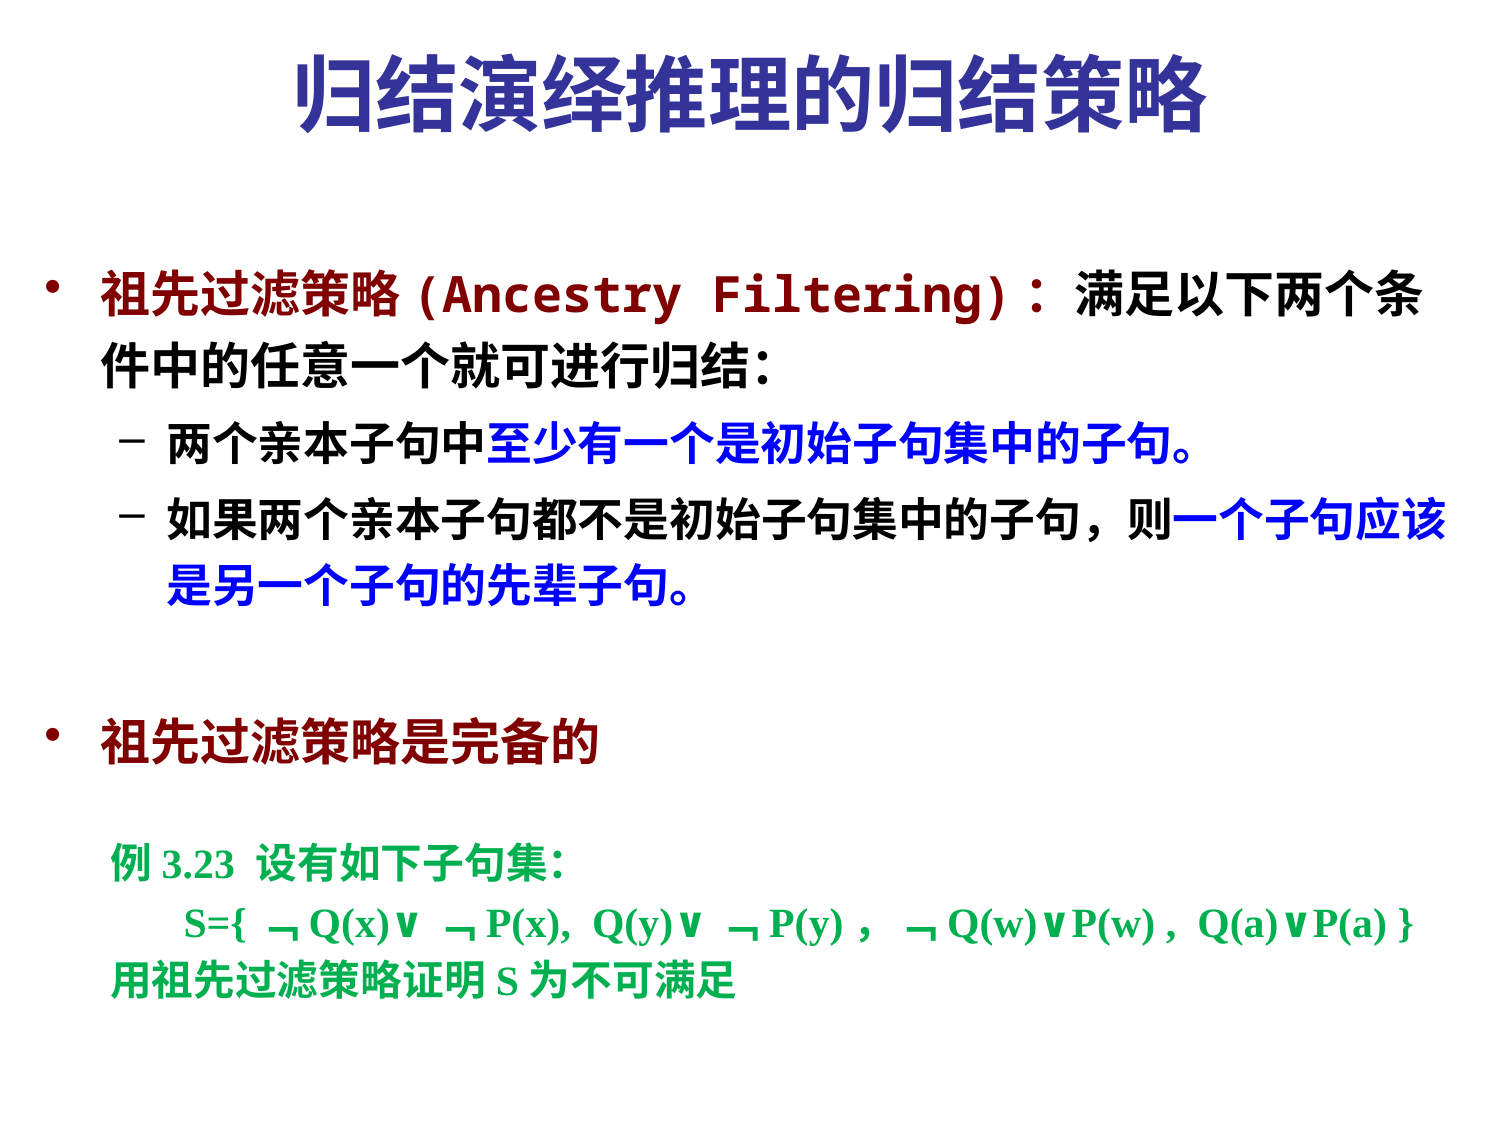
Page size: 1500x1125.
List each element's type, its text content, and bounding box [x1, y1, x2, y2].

list 祖先过滤策略(Ancestry Filtering)：满足以下两个条件中的任意一个就可进行归结： 两个亲本子句中至少有一个是初始子句集中的子句。 如果两个亲本子句都不是初始子句集中的子句，则一个子句应该是另一个子句的先辈子句。 祖先过滤策略是完备的 例3.23 设有如下子句集： S={﹁Q(x)∨﹁P(x), Q(y)∨﹁P(y)，﹁Q(w)∨P(w) , Q(a)∨P(a) } 用祖先过滤策略证明S为不可满足 [29, 243, 1471, 1094]
title 归结演绎推理的归结策略 [75, 0, 1425, 185]
